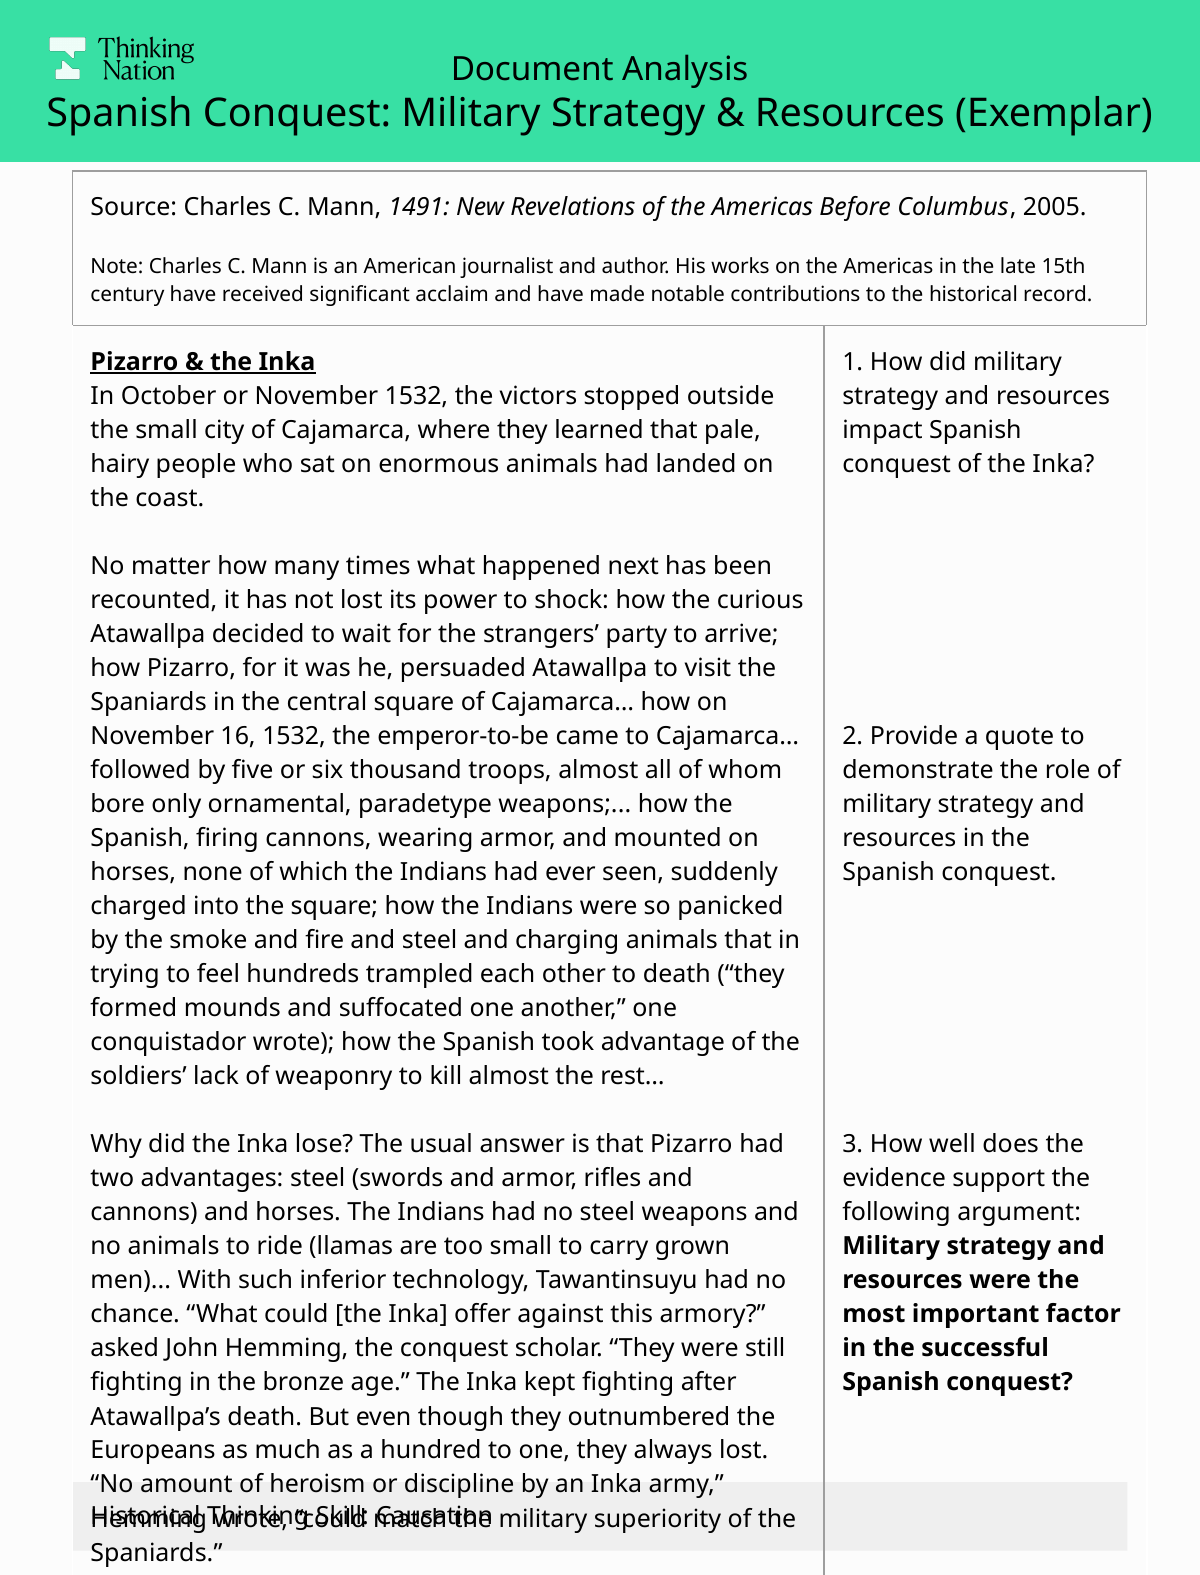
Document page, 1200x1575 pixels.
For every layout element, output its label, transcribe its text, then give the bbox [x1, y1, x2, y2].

table_header Source: Charles C. Mann, 1491: New Revelations of the Americas Before Columbus, 2005. Note: Charles C. Mann is an American journalist and author. His works on the Americas in the late 15th century have received significant acclaim and have made notable contributions to the historical record. [73, 172, 1146, 325]
picture [33, 23, 199, 93]
text_box Document Analysis Spanish Conquest: Military Strategy & Resources (Exemplar) [0, 0, 1200, 162]
table_cell 1. How did military strategy and resources impact Spanish conquest of the Inka? 2. Provide a quote to demonstrate the role of military strategy and resources in the Spanish conquest. 3. How well does the evidence support the following argument: Military strategy and resources were the most important factor in the successful Spanish conquest? [825, 326, 1146, 1575]
table_cell Pizarro & the Inka In October or November 1532, the victors stopped outside the small city of Cajamarca, where they learned that pale, hairy people who sat on enormous animals had landed on the coast. No matter how many times what happened next has been recounted, it has not lost its power to shock: how the curious Atawallpa decided to wait for the strangers’ party to arrive; how Pizarro, for it was he, persuaded Atawallpa to visit the Spaniards in the central square of Cajamarca… how on November 16, 1532, the emperor-to-be came to Cajamarca… followed by five or six thousand troops, almost all of whom bore only ornamental, paradetype weapons;... how the Spanish, firing cannons, wearing armor, and mounted on horses, none of which the Indians had ever seen, suddenly charged into the square; how the Indians were so panicked by the smoke and fire and steel and charging animals that in trying to feel hundreds trampled each other to death (“they formed mounds and suffocated one another,” one conquistador wrote); how the Spanish took advantage of the soldiers’ lack of weaponry to kill almost the rest… Why did the Inka lose? The usual answer is that Pizarro had two advantages: steel (swords and armor, rifles and cannons) and horses. The Indians had no steel weapons and no animals to ride (llamas are too small to carry grown men)... With such inferior technology, Tawantinsuyu had no chance. “What could [the Inka] offer against this armory?” asked John Hemming, the conquest scholar. “They were still fighting in the bronze age.” The Inka kept fighting after Atawallpa’s death. But even though they outnumbered the Europeans as much as a hundred to one, they always lost. “No amount of heroism or discipline by an Inka army,” Hemming wrote, “could match the military superiority of the Spaniards.” [73, 326, 823, 1575]
